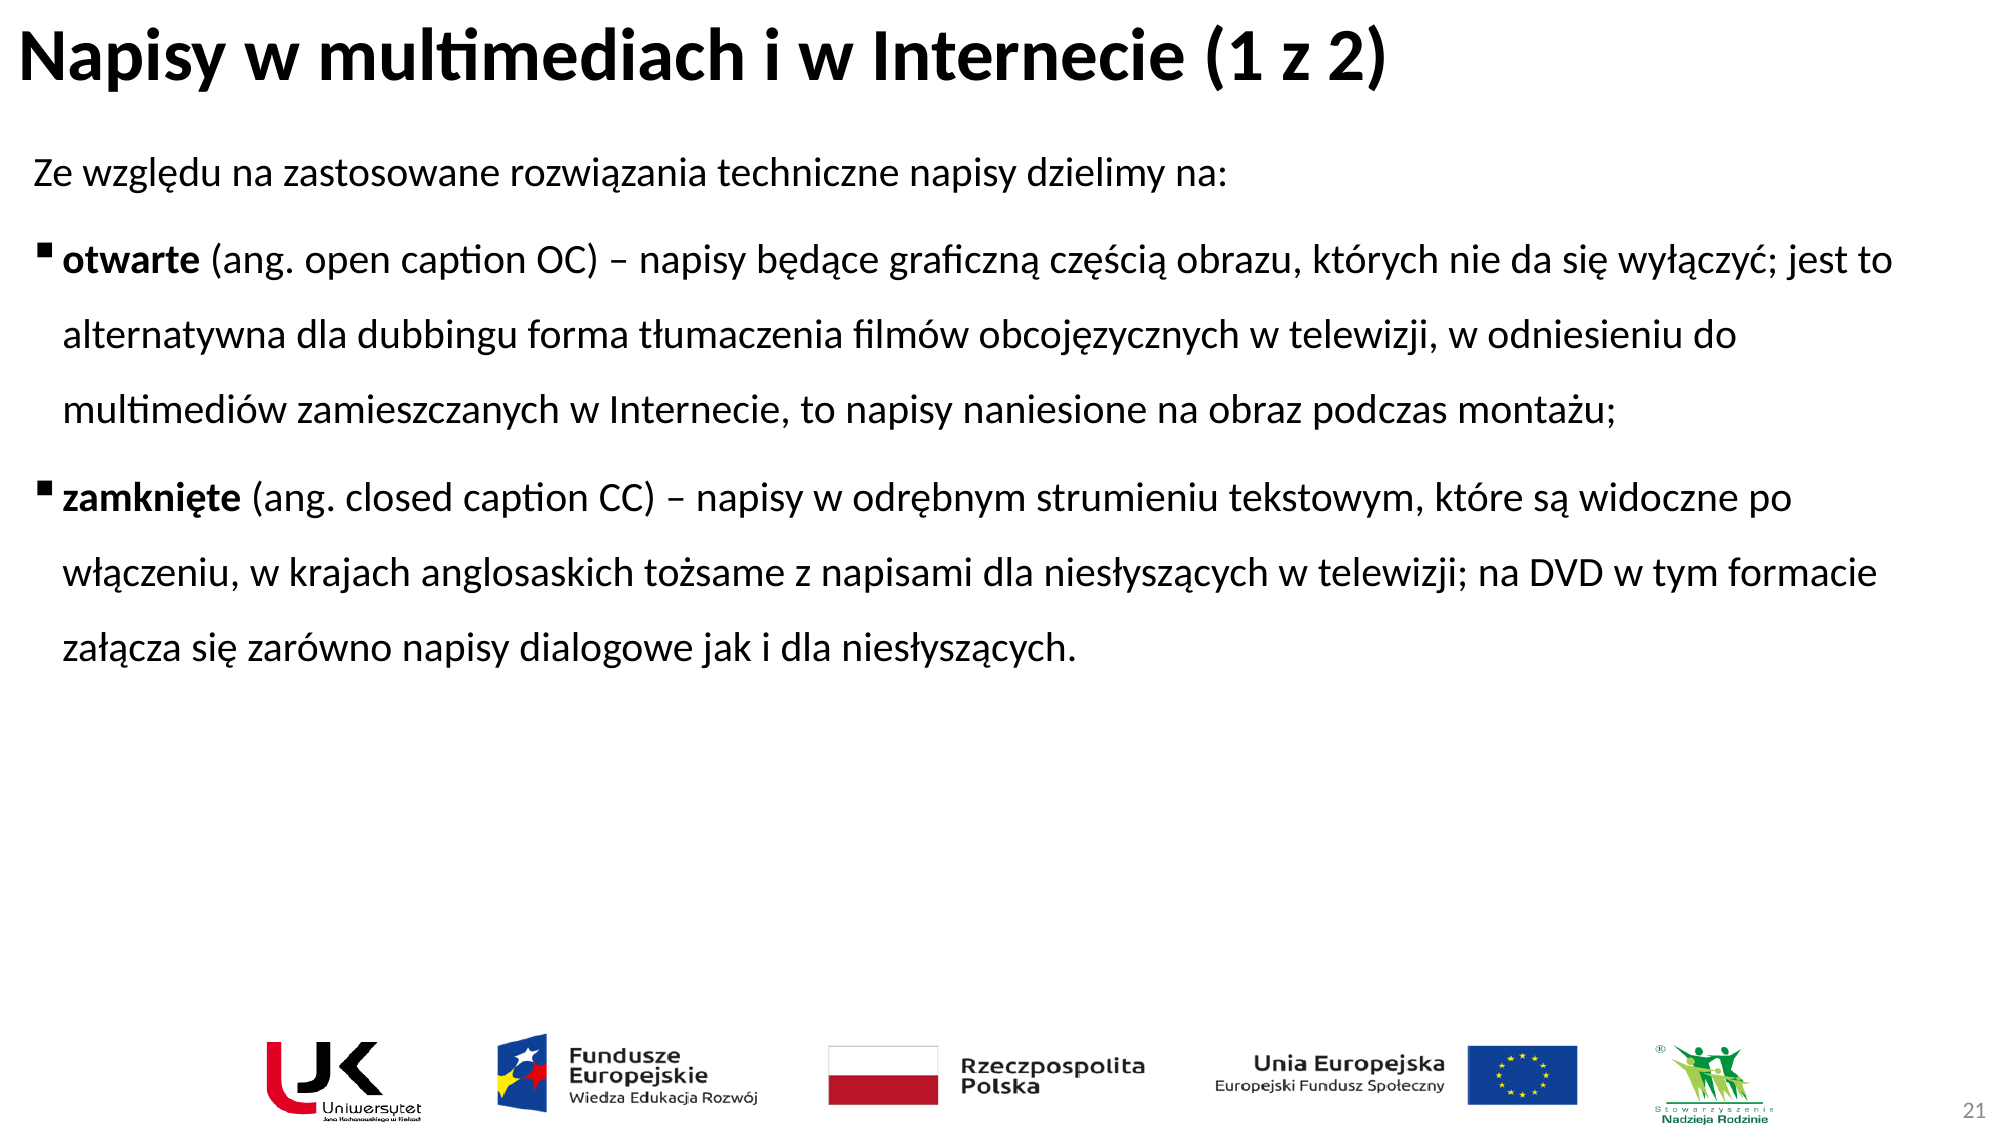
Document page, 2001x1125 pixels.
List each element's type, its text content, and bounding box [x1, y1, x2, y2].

picture [463, 1004, 1613, 1125]
picture [266, 1042, 421, 1122]
text_box Ze względu na zastosowane rozwiązania techniczne napisy dzielimy na: otwarte (ang. open caption OC) – napisy będące graficzną częścią obrazu, których nie da się wyłączyć; jest to alternatywna dla dubbingu forma tłumaczenia filmów obcojęzycznych w telewizji, w odniesieniu do multimediów zamieszczanych w Internecie, to napisy naniesione na obraz podczas montażu; zamknięte (ang. closed caption CC) – napisy w odrębnym strumieniu tekstowym, które są widoczne po włączeniu, w krajach anglosaskich tożsame z napisami dla niesłyszących w telewizji; na DVD w tym formacie załącza się zarówno napisy dialogowe jak i dla niesłyszących. [3, 119, 1953, 814]
slide_number 21 [1865, 1090, 2000, 1125]
picture [1655, 1044, 1774, 1125]
title Napisy w multimediach i w Internecie (1 z 2) [18, 2, 1547, 100]
